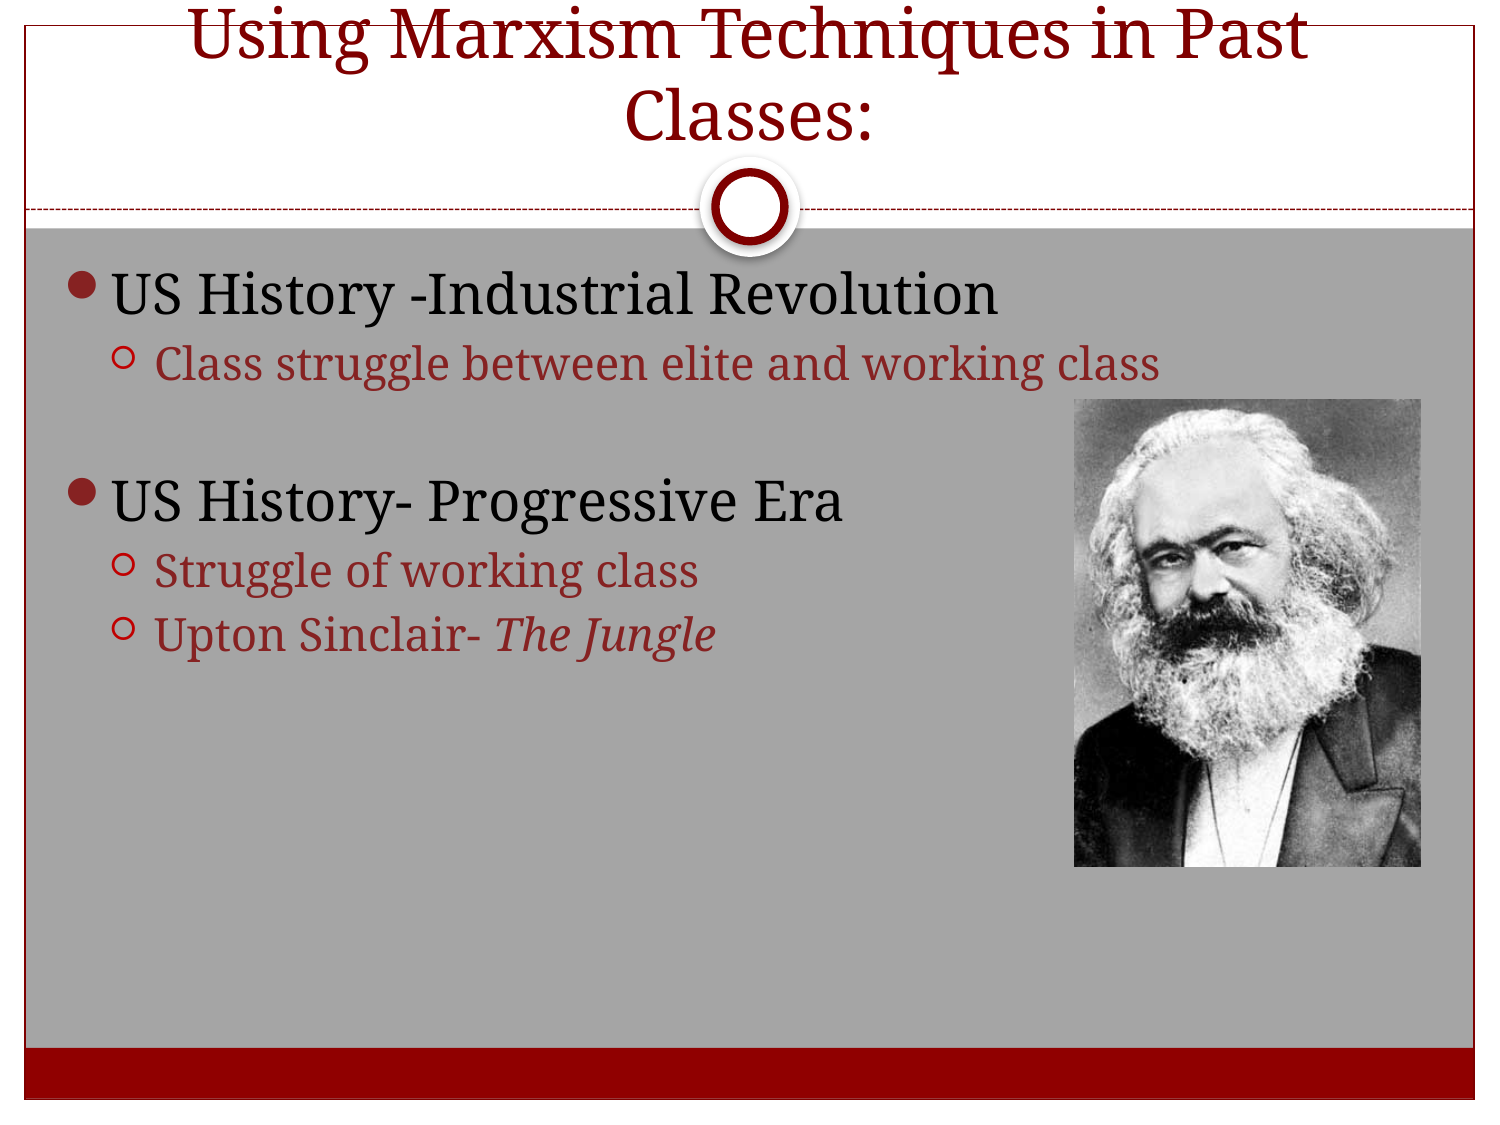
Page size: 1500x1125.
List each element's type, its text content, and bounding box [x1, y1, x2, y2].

title Using Marxism Techniques in Past Classes: [49, 37, 1450, 162]
picture [1074, 399, 1421, 867]
list US History -Industrial Revolution Class struggle between elite and working class US History- Progressive Era Struggle of working class Upton Sinclair- The Jungle [49, 250, 1445, 1001]
